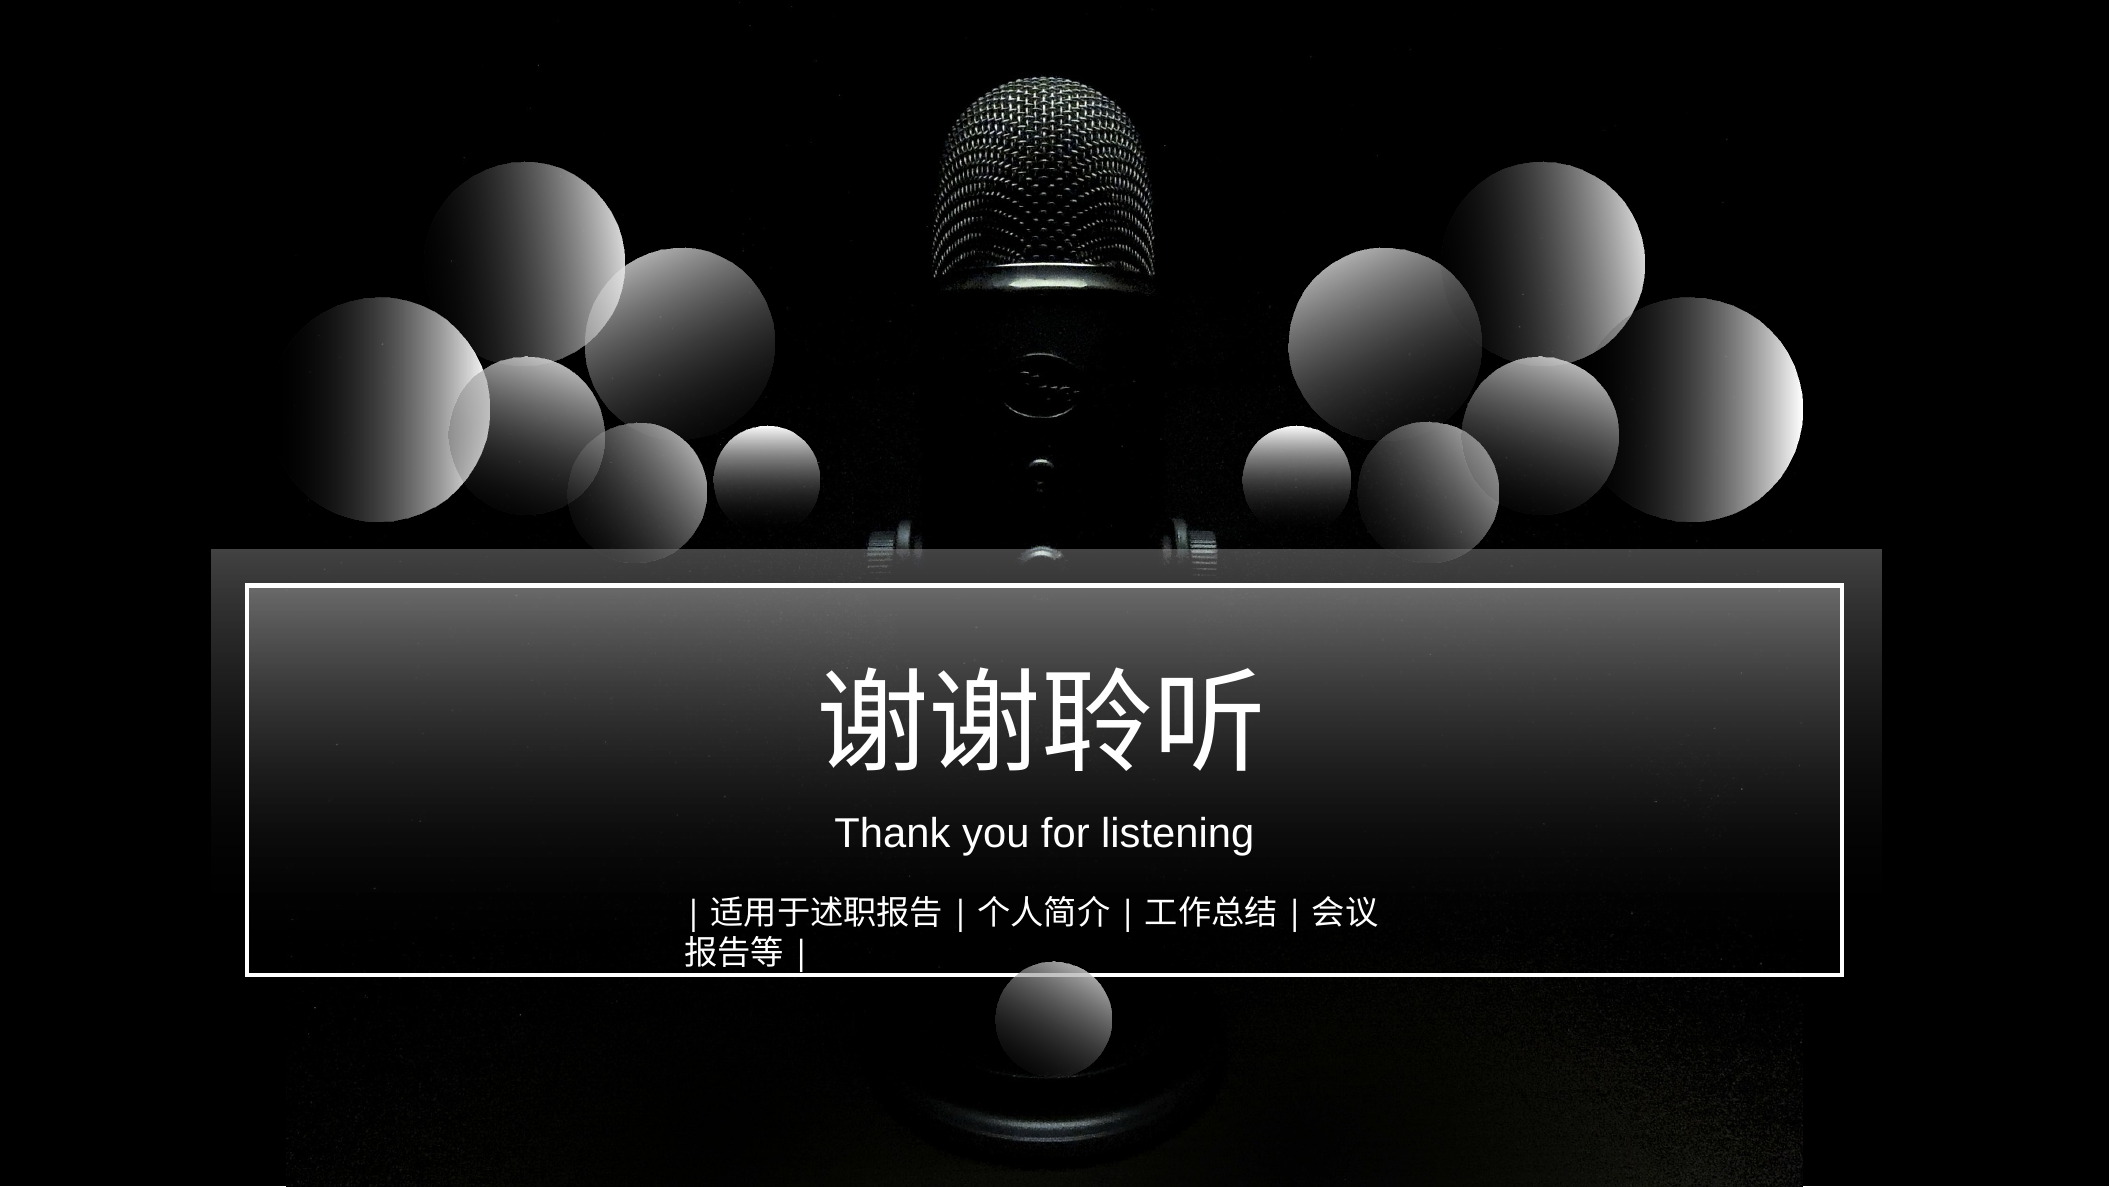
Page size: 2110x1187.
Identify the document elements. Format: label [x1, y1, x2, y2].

text_box [268, 161, 820, 563]
text_box [246, 584, 286, 976]
picture [286, 0, 1803, 1187]
text_box [1803, 549, 1883, 941]
text_box [210, 549, 286, 941]
text_box [1803, 584, 1843, 976]
